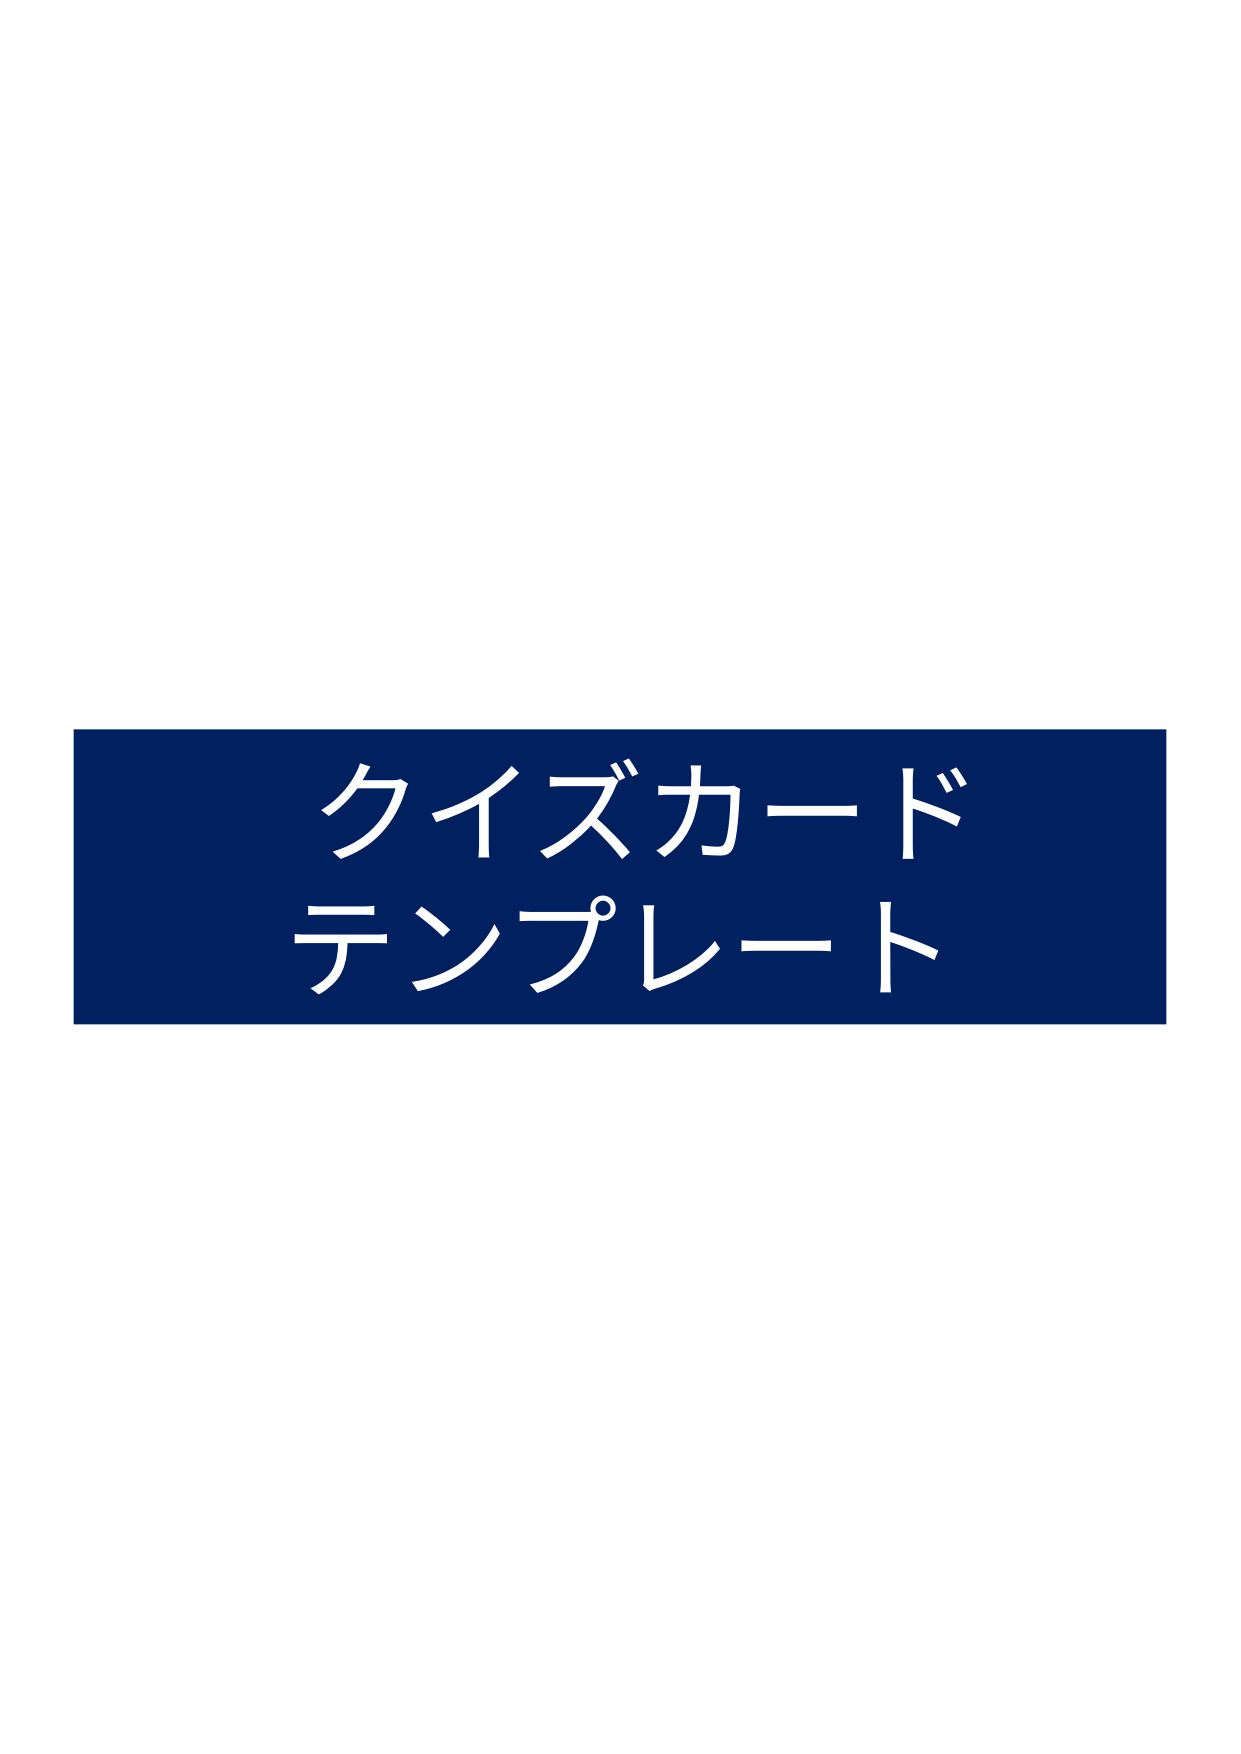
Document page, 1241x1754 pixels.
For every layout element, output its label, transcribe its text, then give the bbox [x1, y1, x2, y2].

text_box クイズカード テンプレート [73, 728, 1167, 1026]
